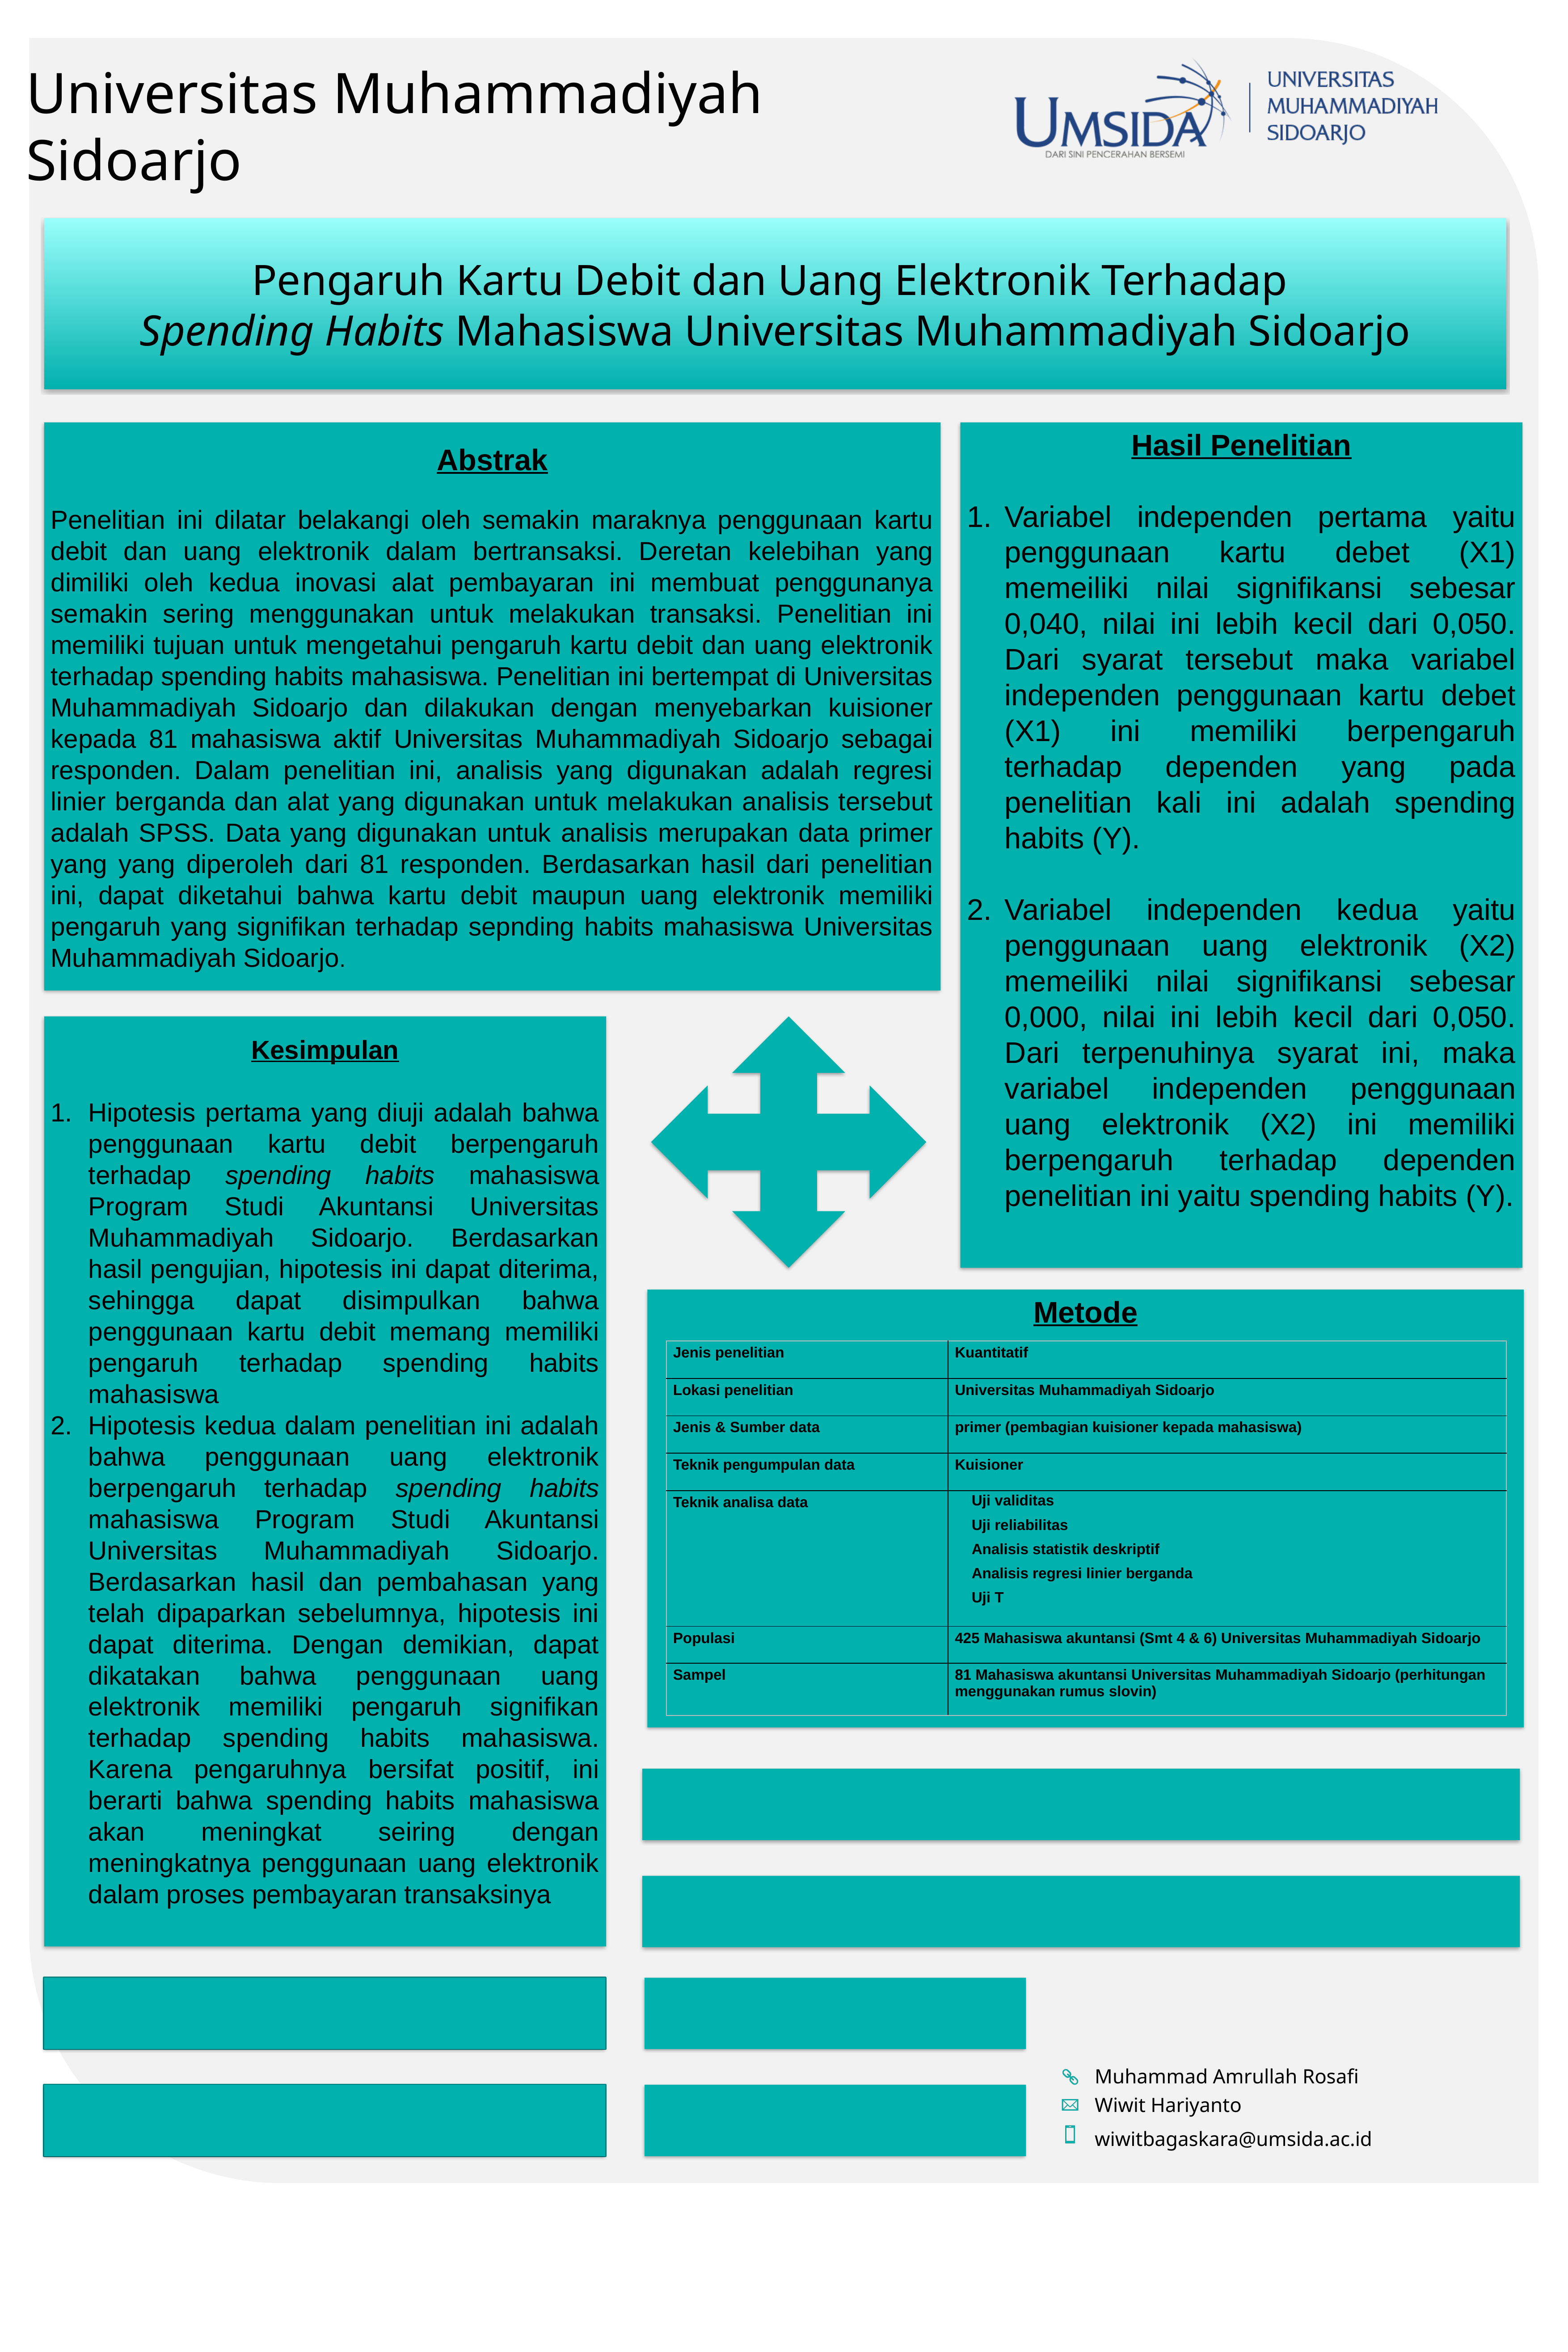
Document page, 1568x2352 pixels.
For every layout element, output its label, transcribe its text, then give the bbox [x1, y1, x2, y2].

picture [999, 55, 1504, 161]
table_cell Teknik analisa data [667, 1491, 948, 1626]
table_cell Jenis & Sumber data [667, 1416, 948, 1453]
table_cell Teknik pengumpulan data [667, 1454, 948, 1490]
text_box [644, 2084, 1027, 2157]
table_cell primer (pembagian kuisioner kepada mahasiswa) [948, 1416, 1506, 1453]
table_cell Populasi [667, 1627, 948, 1663]
table_header Kuantitatif [948, 1341, 1506, 1378]
text_box Universitas Muhammadiyah Sidoarjo [19, 54, 941, 195]
text_box [644, 1977, 1027, 2050]
picture [1059, 2066, 1081, 2088]
text_box [650, 1015, 927, 1269]
table_cell 81 Mahasiswa akuntansi Universitas Muhammadiyah Sidoarjo (perhitungan menggunakan rumus slovin) [948, 1664, 1506, 1715]
table_cell Sampel [667, 1664, 948, 1715]
picture [1060, 2095, 1080, 2115]
text_box [641, 1768, 1521, 1841]
table_cell Universitas Muhammadiyah Sidoarjo [948, 1379, 1506, 1416]
table_cell Uji validitas Uji reliabilitas Analisis statistik deskriptif Analisis regresi linier berganda Uji T [948, 1491, 1506, 1626]
text_box Metode [646, 1289, 1525, 1728]
text_box [43, 1977, 607, 2050]
text_box Abstrak Penelitian ini dilatar belakangi oleh semakin maraknya penggunaan kartu debit dan uang elektronik dalam bertransaksi. Deretan kelebihan yang dimiliki oleh kedua inovasi alat pembayaran ini membuat penggunanya semakin sering menggunakan untuk melakukan transaksi. Penelitian ini memiliki tujuan untuk mengetahui pengaruh kartu debit dan uang elektronik terhadap spending habits mahasiswa. Penelitian ini bertempat di Universitas Muhammadiyah Sidoarjo dan dilakukan dengan menyebarkan kuisioner kepada 81 mahasiswa aktif Universitas Muhammadiyah Sidoarjo sebagai responden. Dalam penelitian ini, analisis yang digunakan adalah regresi linier berganda dan alat yang digunakan untuk melakukan analisis tersebut adalah SPSS. Data yang digunakan untuk analisis merupakan data primer yang yang diperoleh dari 81 responden. Berdasarkan hasil dari penelitian ini, dapat diketahui bahwa kartu debit maupun uang elektronik memiliki pengaruh yang signifikan terhadap sepnding habits mahasiswa Universitas Muhammadiyah Sidoarjo. [43, 422, 942, 991]
picture [1060, 2124, 1080, 2144]
text_box Pengaruh Kartu Debit dan Uang Elektronik Terhadap Spending Habits Mahasiswa Universitas Muhammadiyah Sidoarjo [44, 218, 1507, 389]
text_box wiwitbagaskara@umsida.ac.id [1095, 2120, 1520, 2157]
text_box [43, 2084, 607, 2157]
text_box Hasil Penelitian Variabel independen pertama yaitu penggunaan kartu debet (X1) memeiliki nilai signifikansi sebesar 0,040, nilai ini lebih kecil dari 0,050. Dari syarat tersebut maka variabel independen penggunaan kartu debet (X1) ini memiliki berpengaruh terhadap dependen yang pada penelitian kali ini adalah spending habits (Y). Variabel independen kedua yaitu penggunaan uang elektronik (X2) memeiliki nilai signifikansi sebesar 0,000, nilai ini lebih kecil dari 0,050. Dari terpenuhinya syarat ini, maka variabel independen penggunaan uang elektronik (X2) ini memiliki berpengaruh terhadap dependen penelitian ini yaitu spending habits (Y). [960, 422, 1523, 1269]
table_header Jenis penelitian [667, 1341, 948, 1378]
text_box Muhammad Amrullah Rosafi [1095, 2063, 1520, 2088]
table_cell Lokasi penelitian [667, 1379, 948, 1416]
text_box Kesimpulan Hipotesis pertama yang diuji adalah bahwa penggunaan kartu debit berpengaruh terhadap spending habits mahasiswa Program Studi Akuntansi Universitas Muhammadiyah Sidoarjo. Berdasarkan hasil pengujian, hipotesis ini dapat diterima, sehingga dapat disimpulkan bahwa penggunaan kartu debit memang memiliki pengaruh terhadap spending habits mahasiswa Hipotesis kedua dalam penelitian ini adalah bahwa penggunaan uang elektronik berpengaruh terhadap spending habits mahasiswa Program Studi Akuntansi Universitas Muhammadiyah Sidoarjo. Berdasarkan hasil dan pembahasan yang telah dipaparkan sebelumnya, hipotesis ini dapat diterima. Dengan demikian, dapat dikatakan bahwa penggunaan uang elektronik memiliki pengaruh signifikan terhadap spending habits mahasiswa. Karena pengaruhnya bersifat positif, ini berarti bahwa spending habits mahasiswa akan meningkat seiring dengan meningkatnya penggunaan uang elektronik dalam proses pembayaran transaksinya [43, 1016, 607, 1947]
table_cell Kuisioner [948, 1454, 1506, 1490]
text_box Wiwit Hariyanto [1095, 2091, 1506, 2117]
table_cell 425 Mahasiswa akuntansi (Smt 4 & 6) Universitas Muhammadiyah Sidoarjo [948, 1627, 1506, 1663]
text_box [641, 1875, 1521, 1948]
